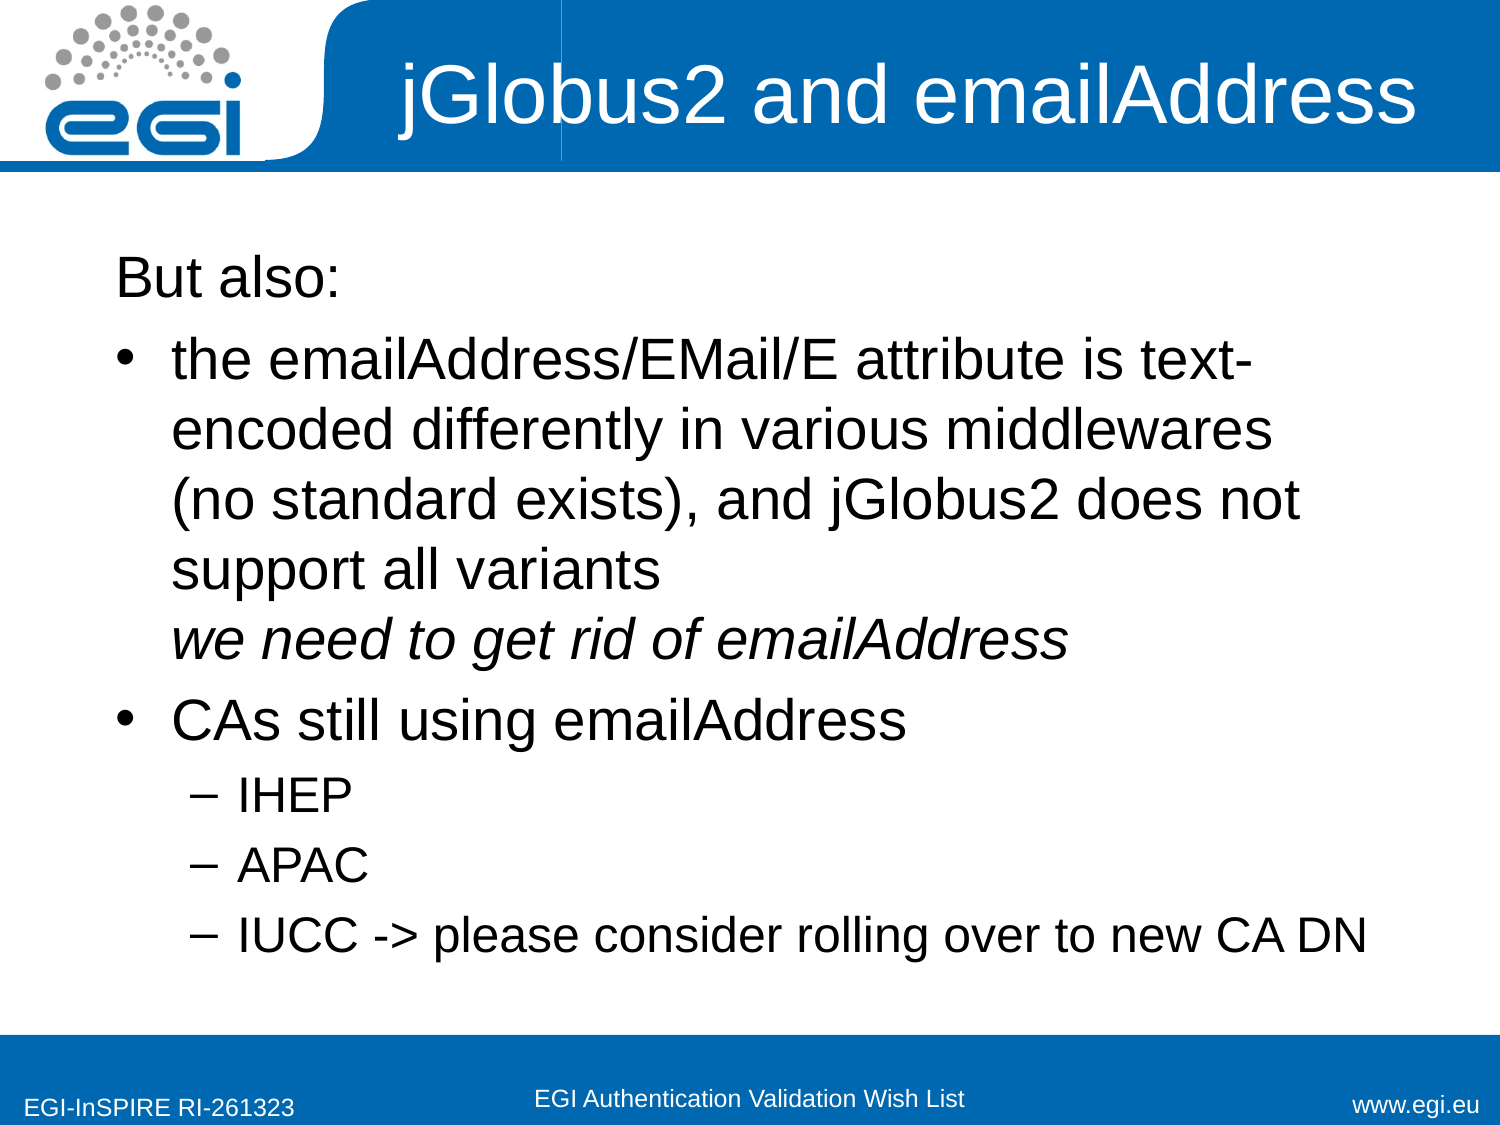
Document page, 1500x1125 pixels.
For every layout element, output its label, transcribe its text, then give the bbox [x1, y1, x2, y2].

list But also: the emailAddress/EMail/E attribute is text-encoded differently in various middlewares (no standard exists), and jGlobus2 does not support all variants we need to get rid of emailAddress CAs still using emailAddress IHEP APAC IUCC -> please consider rolling over to new CA DN [100, 231, 1426, 975]
footer EGI Authentication Validation Wish List [512, 1070, 988, 1125]
picture [0, 0, 265, 161]
title jGlobus2 and emailAddress [348, 18, 1471, 162]
